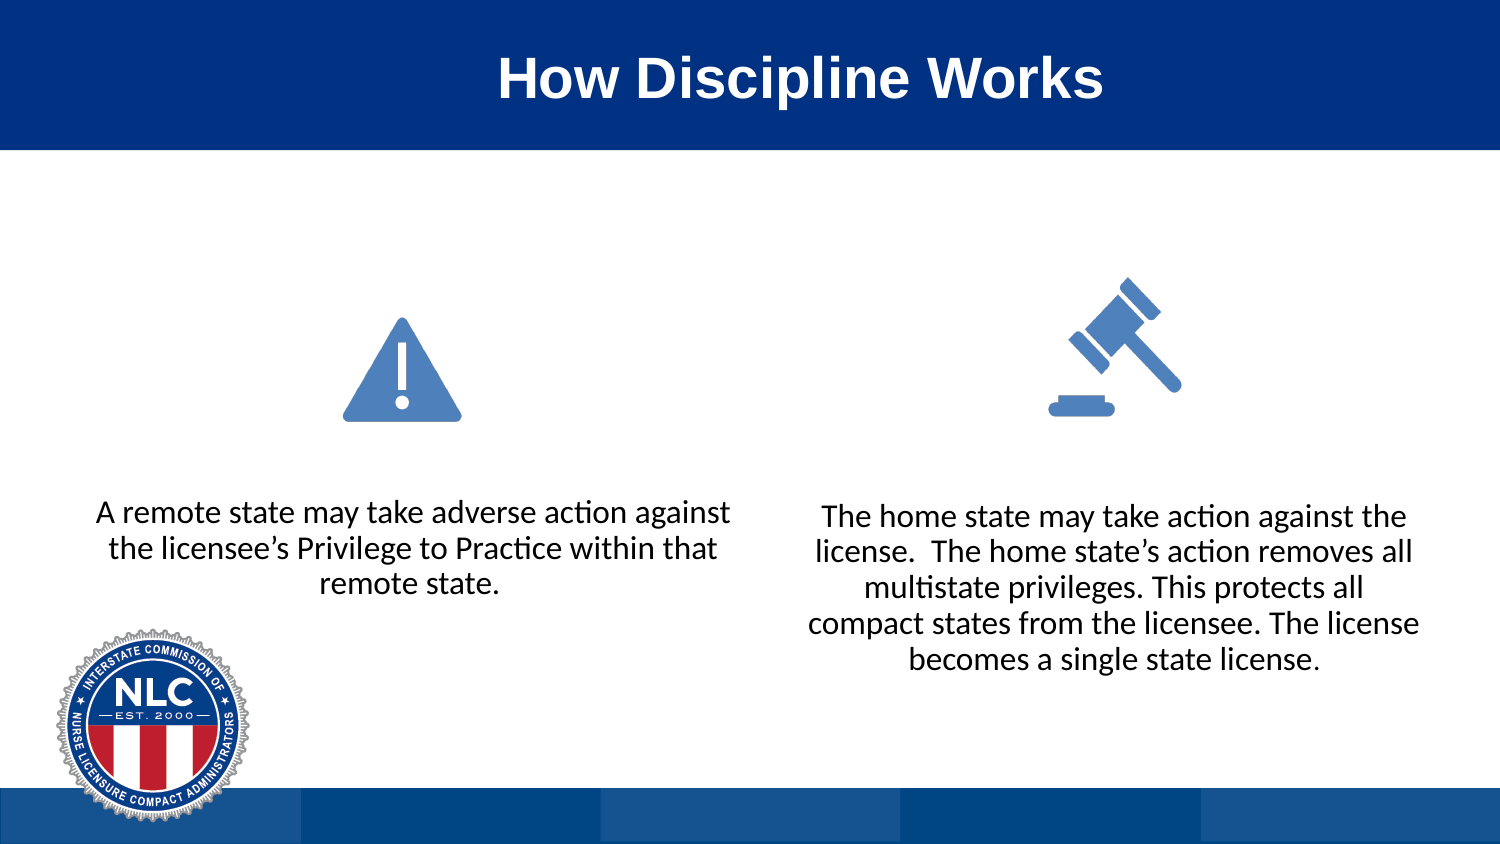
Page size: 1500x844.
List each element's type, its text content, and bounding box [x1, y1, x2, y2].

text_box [74, 170, 1426, 728]
picture [0, 151, 1500, 844]
text_box How Discipline Works [0, 0, 1500, 151]
